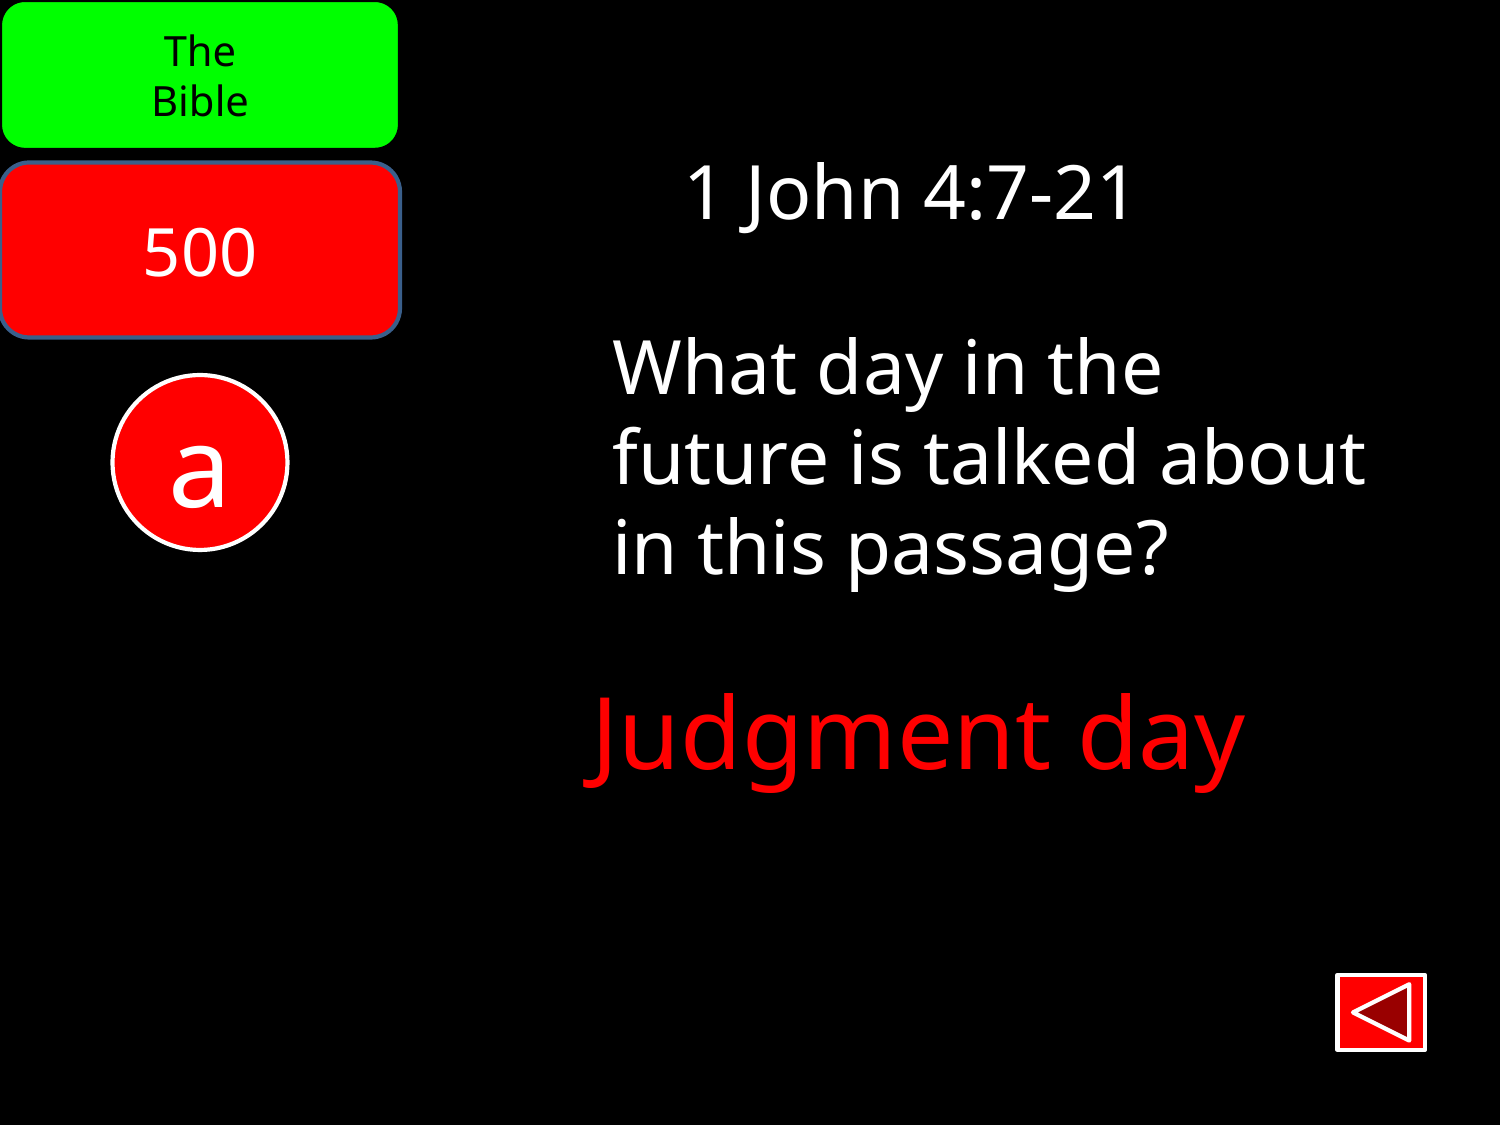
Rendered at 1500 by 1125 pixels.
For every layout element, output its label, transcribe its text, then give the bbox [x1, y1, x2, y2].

text_box a [110, 372, 290, 553]
text_box 500 [0, 160, 403, 340]
text_box 1 John 4:7-21 [668, 137, 1156, 243]
text_box What day in the future is talked about in this passage? [597, 312, 1382, 598]
text_box The Bible [0, 0, 403, 153]
text_box Judgment day [387, 662, 1450, 798]
text_box [1335, 973, 1427, 1052]
